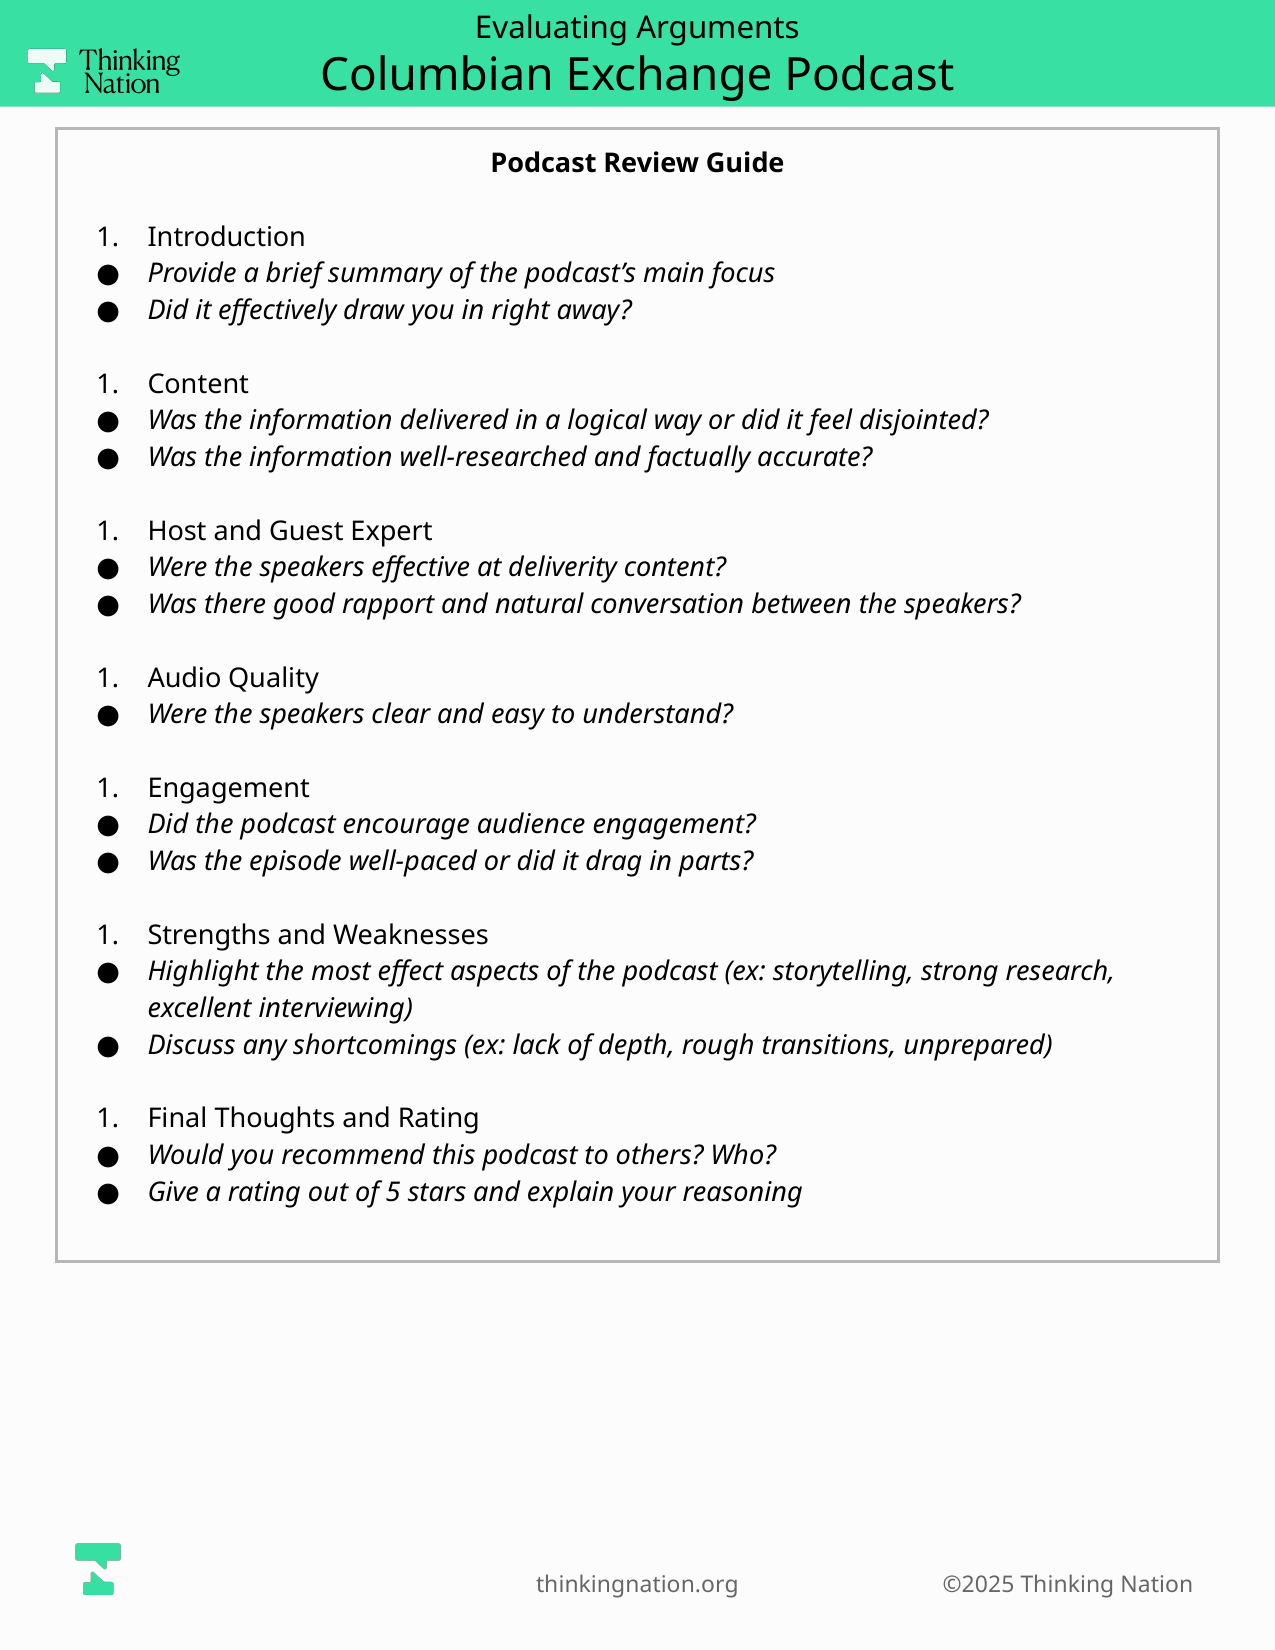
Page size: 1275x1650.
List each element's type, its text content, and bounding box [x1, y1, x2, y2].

text_box thinkingnation.org [486, 1553, 789, 1605]
text_box ©2025 Thinking Nation [907, 1553, 1210, 1605]
picture [62, 1533, 134, 1605]
text_box Evaluating Arguments Columbian Exchange Podcast [0, 0, 1275, 107]
table_header Podcast Review Guide Introduction Provide a brief summary of the podcast’s main focus Did it effectively draw you in right away? Content Was the information delivered in a logical way or did it feel disjointed? Was the information well-researched and factually accurate? Host and Guest Expert Were the speakers effective at deliverity content? Was there good rapport and natural conversation between the speakers? Audio Quality Were the speakers clear and easy to understand? Engagement Did the podcast encourage audience engagement? Was the episode well-paced or did it drag in parts? Strengths and Weaknesses Highlight the most effect aspects of the podcast (ex: storytelling, strong research, excellent interviewing) Discuss any shortcomings (ex: lack of depth, rough transitions, unprepared) Final Thoughts and Rating Would you recommend this podcast to others? Who? Give a rating out of 5 stars and explain your reasoning [58, 130, 1217, 1260]
picture [11, 34, 185, 107]
